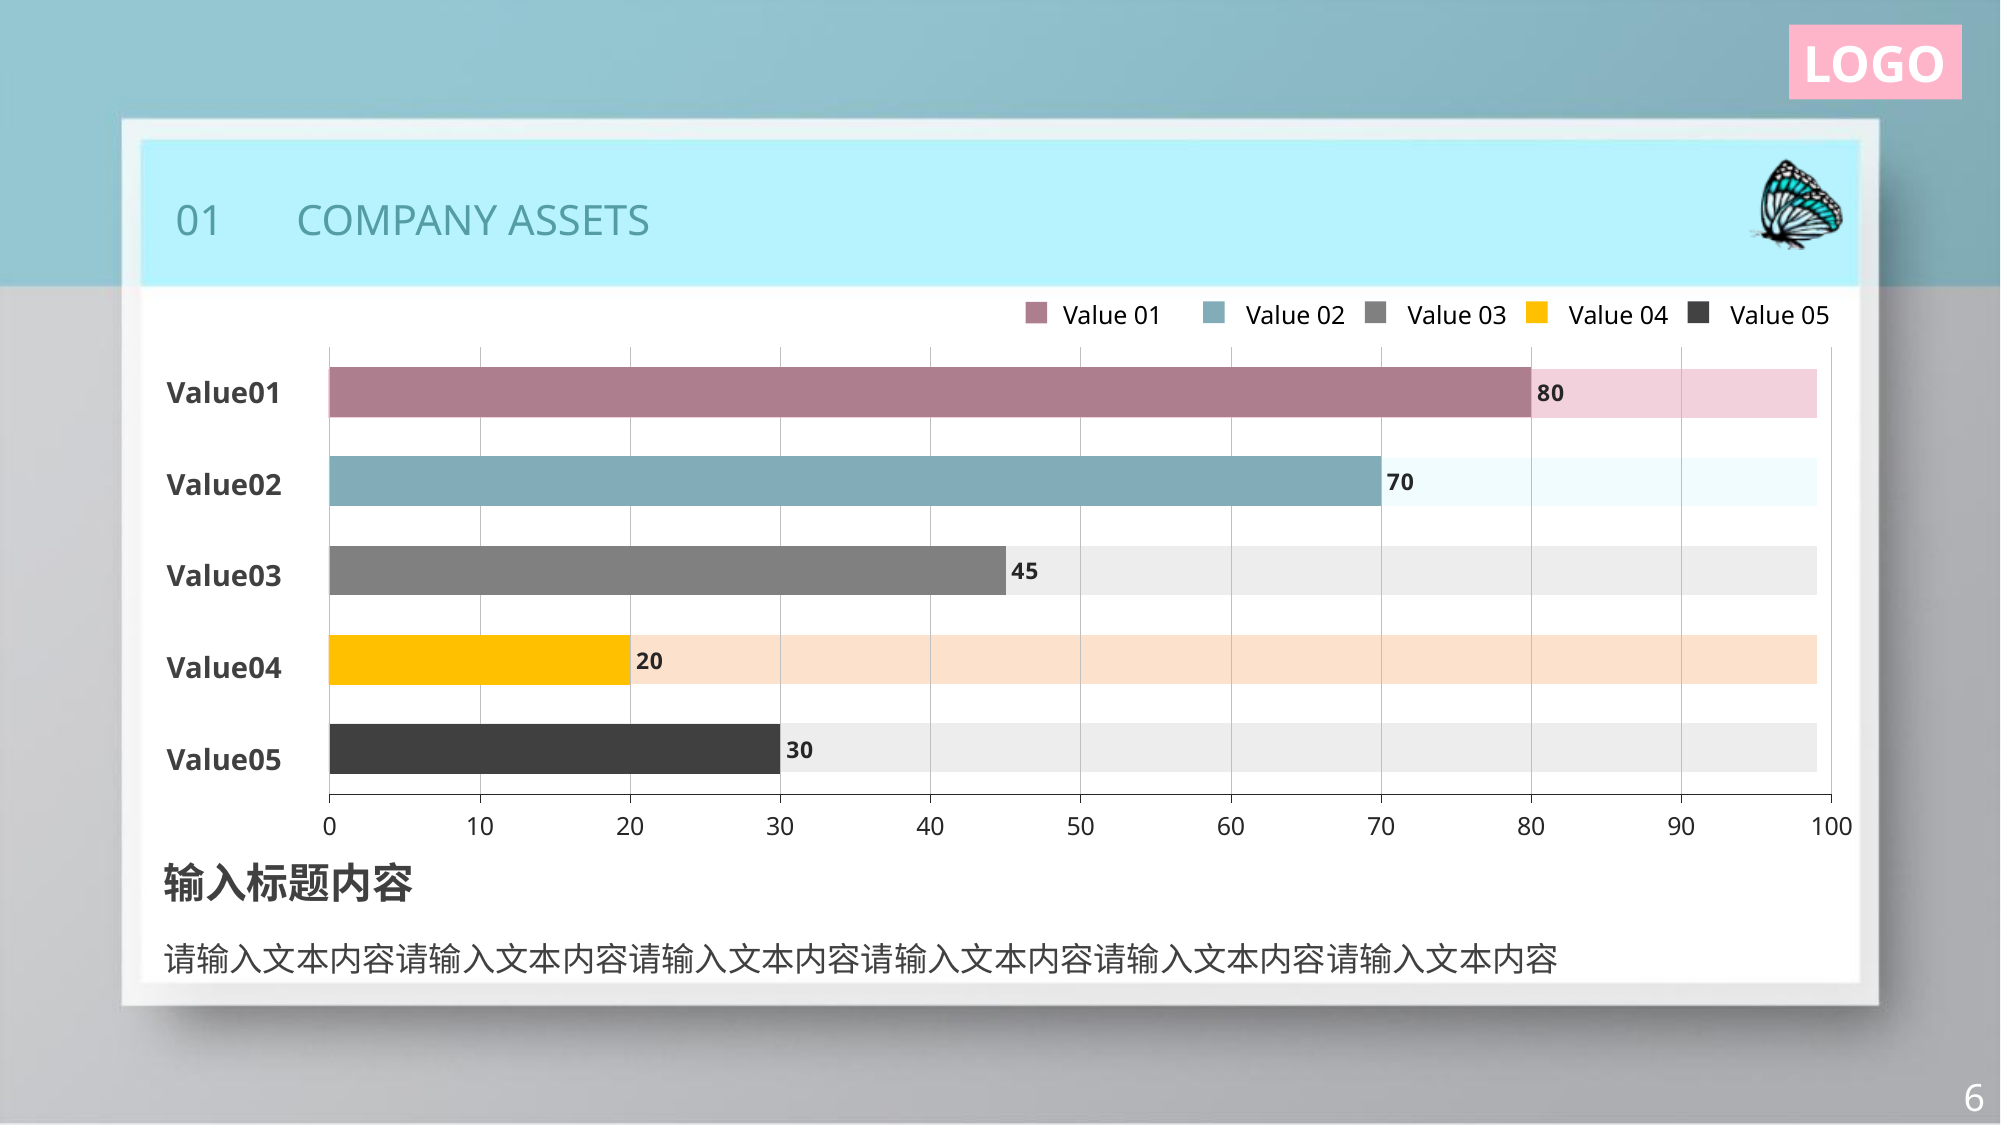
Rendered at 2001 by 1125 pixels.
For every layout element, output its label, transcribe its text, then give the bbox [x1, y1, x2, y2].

picture [0, 0, 2001, 1125]
slide_number 6 [1550, 1069, 2000, 1125]
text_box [163, 862, 1819, 1003]
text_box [88, 296, 1875, 845]
